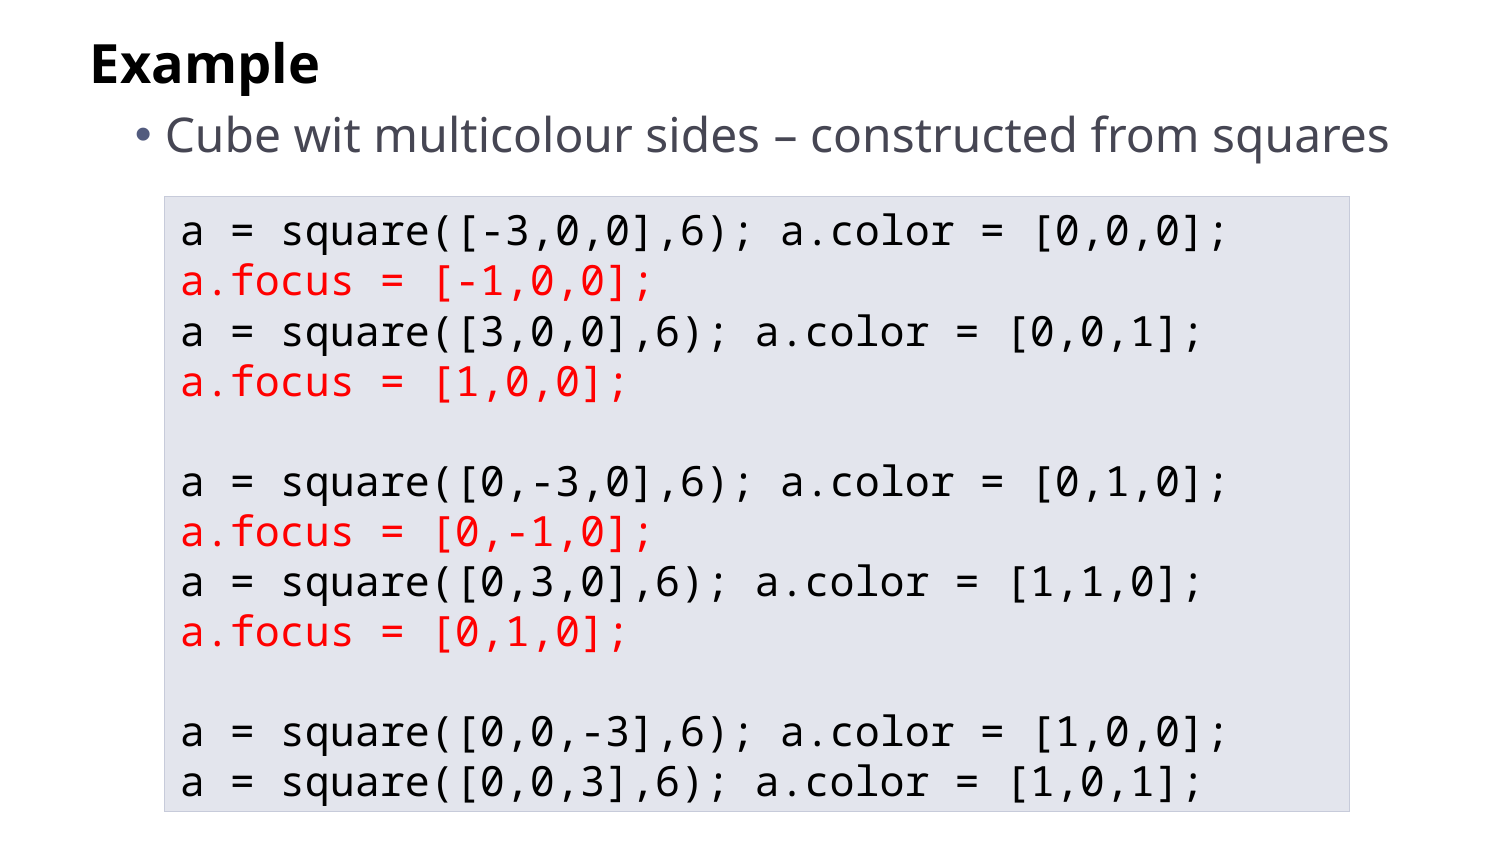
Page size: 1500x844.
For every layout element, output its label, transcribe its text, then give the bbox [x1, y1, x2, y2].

text_box a = square([-3,0,0],6); a.color = [0,0,0]; a.focus = [-1,0,0]; a = square([3,0,0],6); a.color = [0,0,1]; a.focus = [1,0,0]; a = square([0,-3,0],6); a.color = [0,1,0]; a.focus = [0,-1,0]; a = square([0,3,0],6); a.color = [1,1,0]; a.focus = [0,1,0]; a = square([0,0,-3],6); a.color = [1,0,0]; a = square([0,0,3],6); a.color = [1,0,1]; [164, 196, 1350, 812]
list Example Cube wit multicolour sides – constructed from squares [75, 21, 1475, 835]
